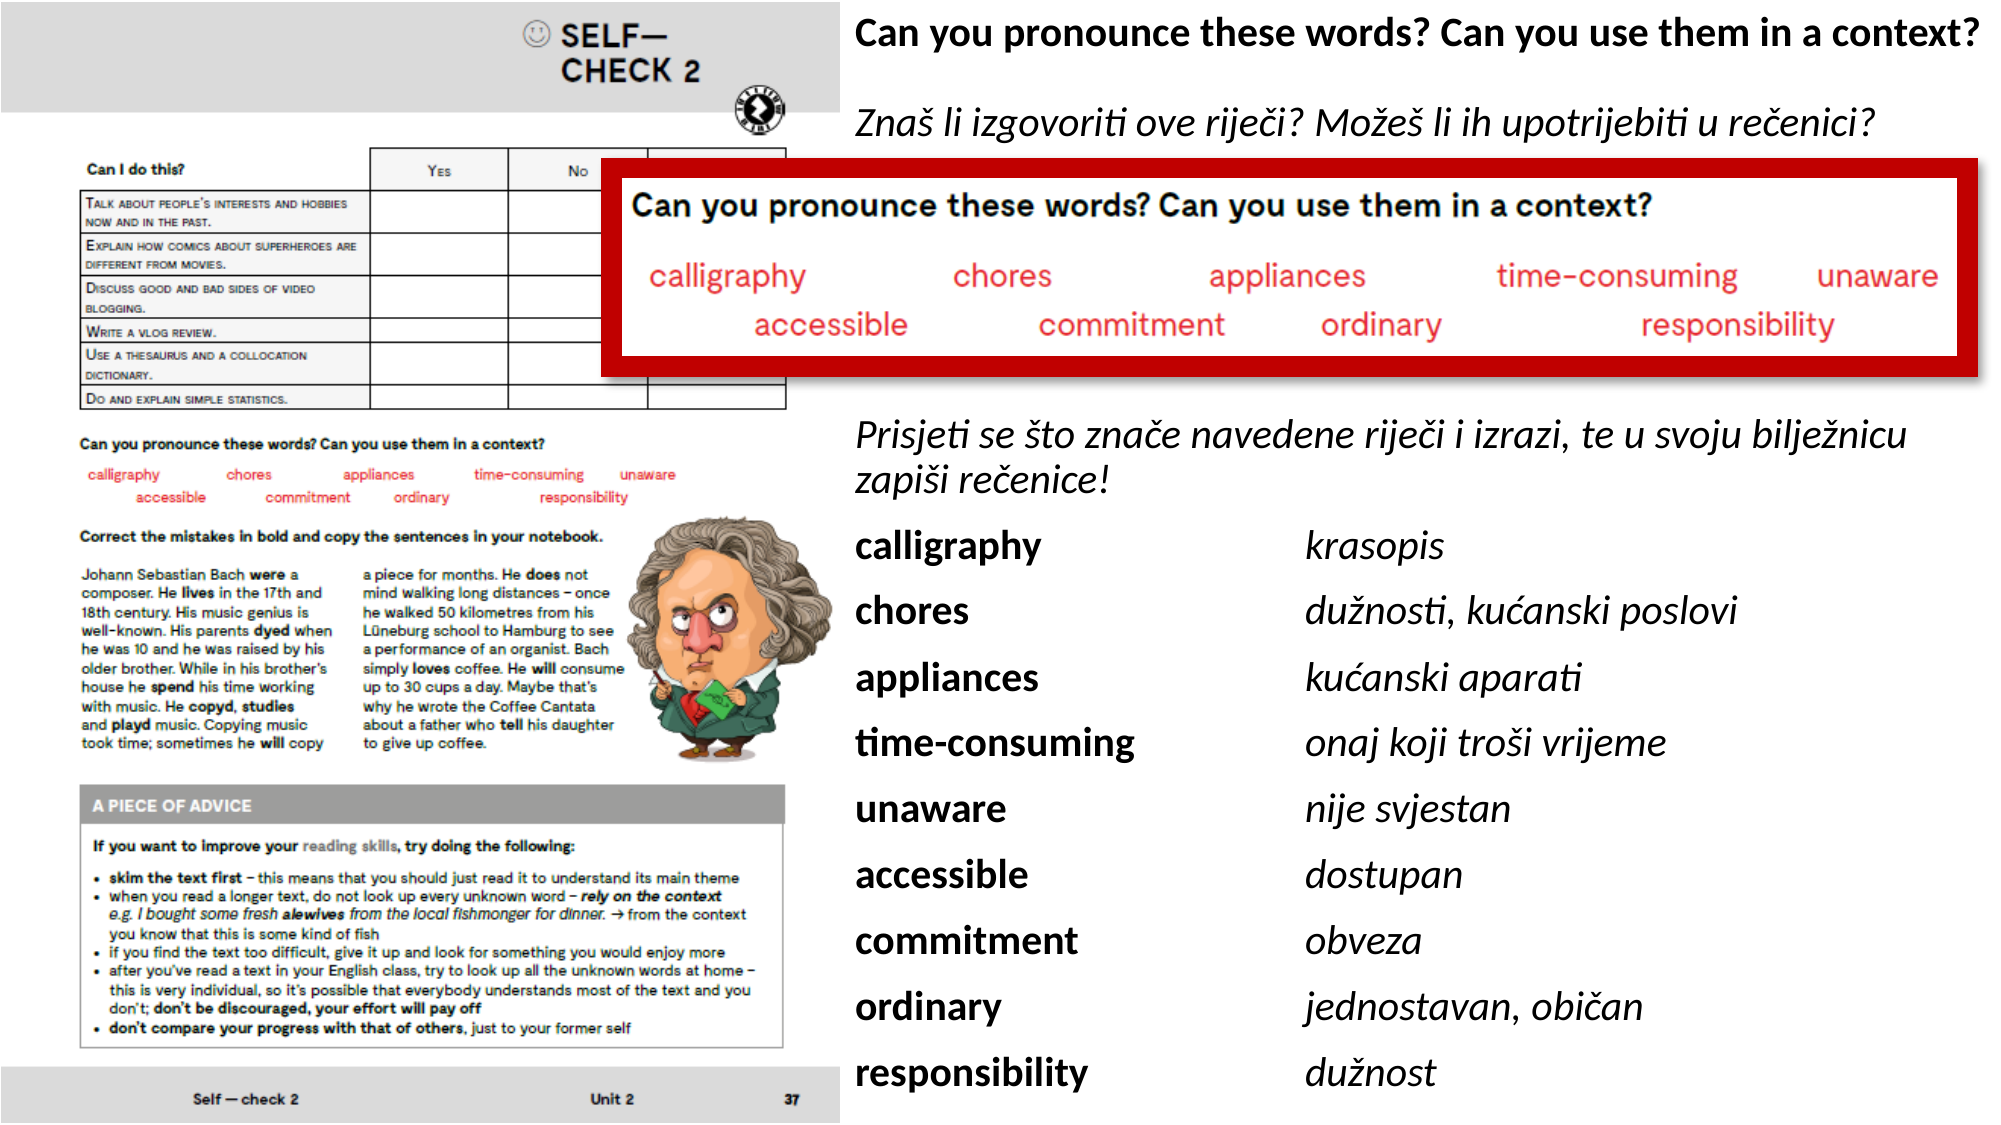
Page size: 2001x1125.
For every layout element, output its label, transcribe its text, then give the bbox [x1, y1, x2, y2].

picture [1, 2, 1958, 1123]
list Can you pronounce these words? Can you use them in a context? Znaš li izgovoriti ove riječi? Možeš li ih upotrijebiti u rečenici? [840, 2, 2000, 250]
text_box Prisjeti se što znače navedene riječi i izrazi, te u svoju bilježnicu zapiši rečenice! calligraphy krasopis chores dužnosti, kućanski poslovi appliances kućanski aparati time-consuming onaj koji troši vrijeme unaware nije svjestan accessible dostupan commitment obveza ordinary jednostavan, običan responsibility dužnost [839, 404, 1958, 1125]
